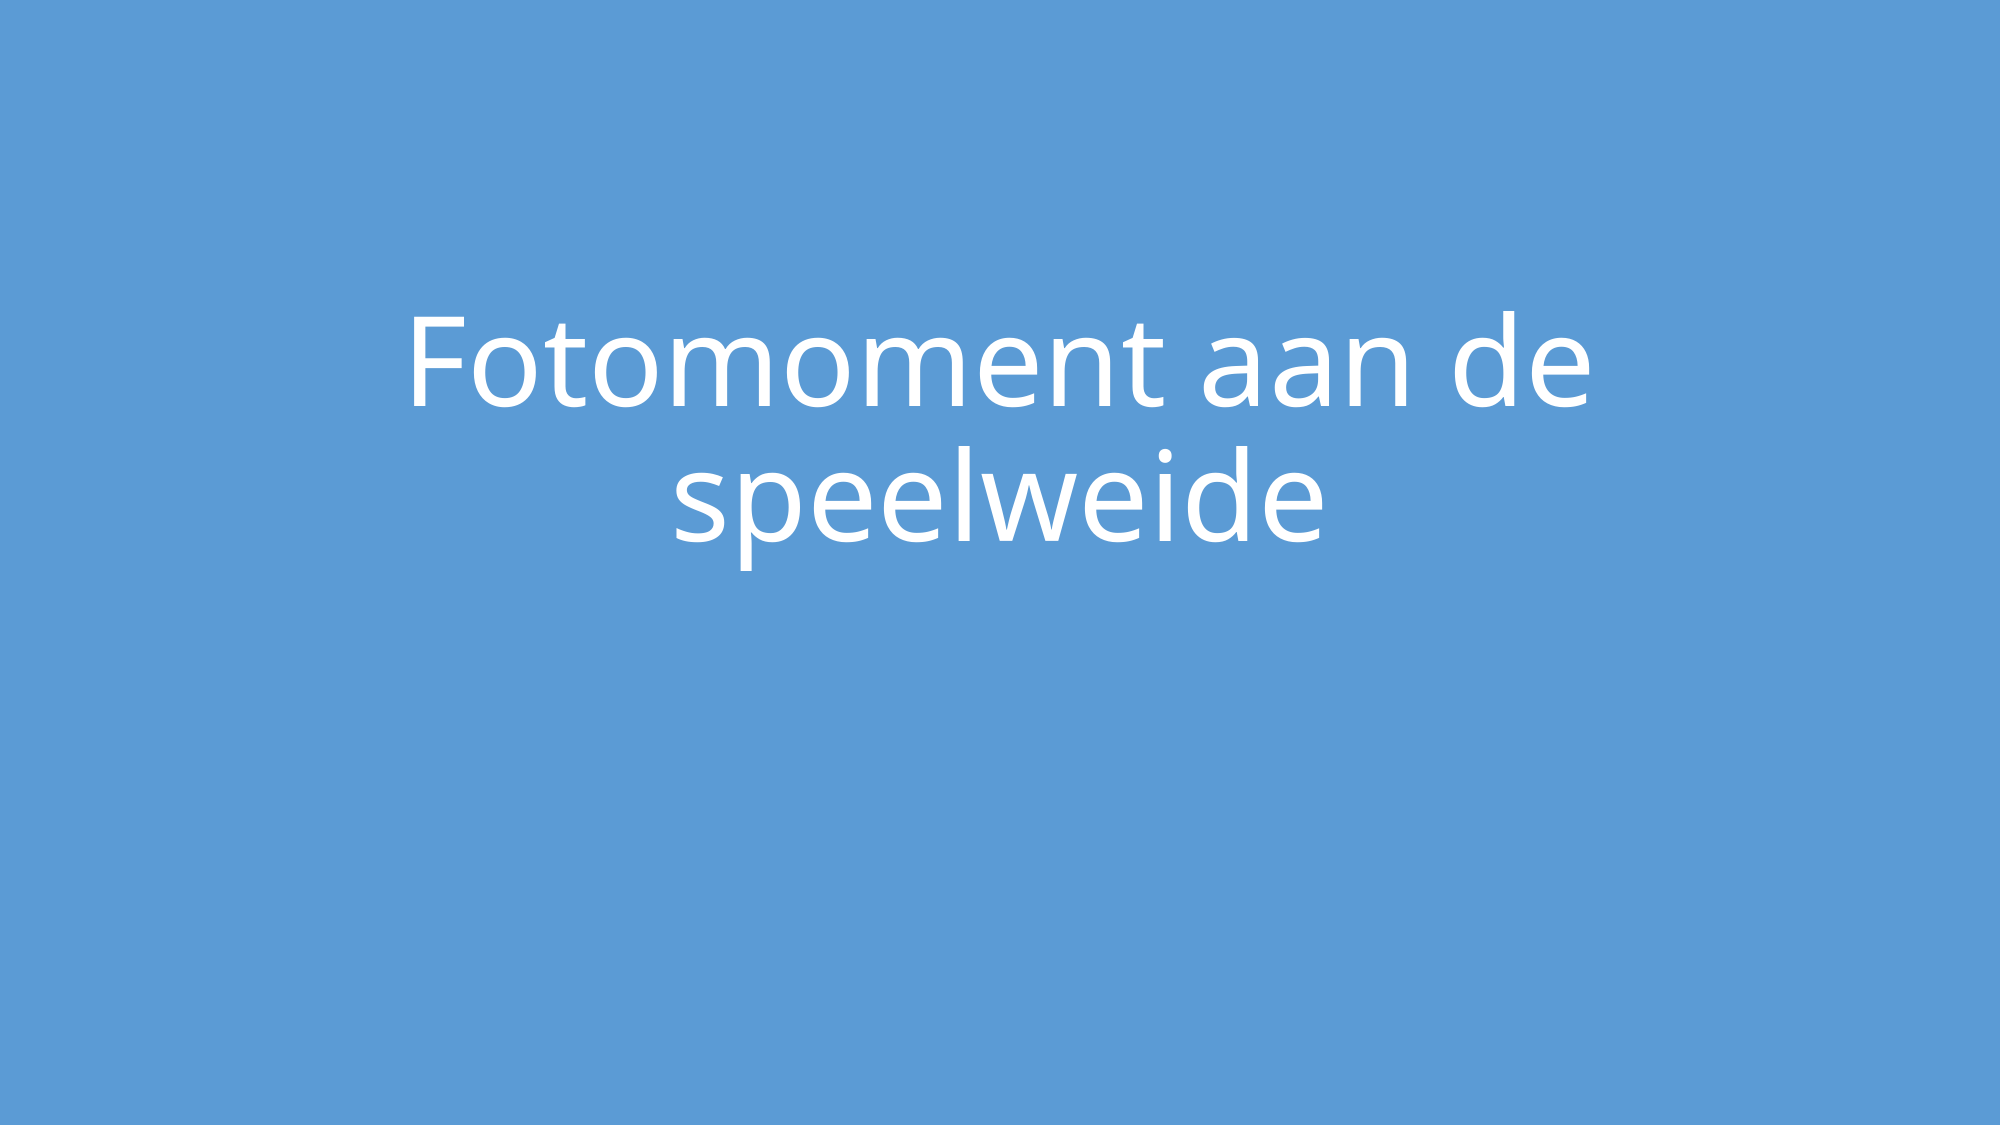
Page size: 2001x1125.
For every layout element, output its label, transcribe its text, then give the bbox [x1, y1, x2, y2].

title Fotomoment aan de speelweide [249, 184, 1750, 576]
